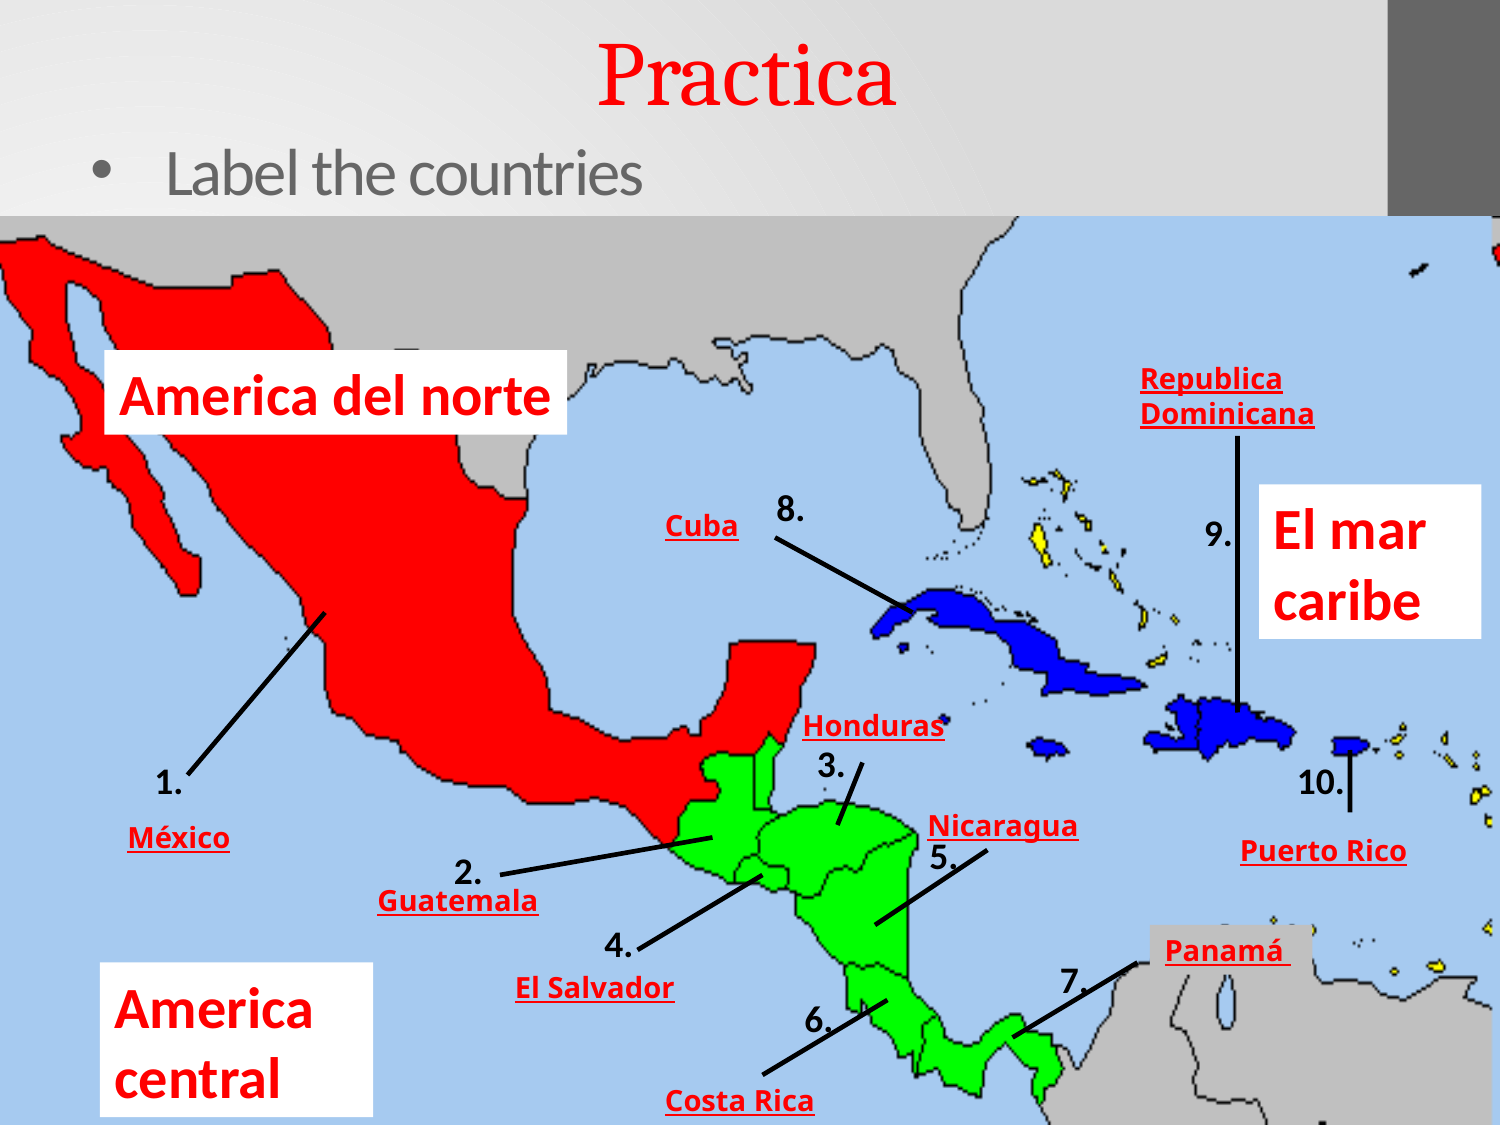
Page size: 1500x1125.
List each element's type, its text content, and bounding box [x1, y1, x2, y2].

title Label the countries [75, 75, 1425, 209]
picture [0, 216, 1500, 1125]
text_box Practica [132, 0, 1363, 163]
